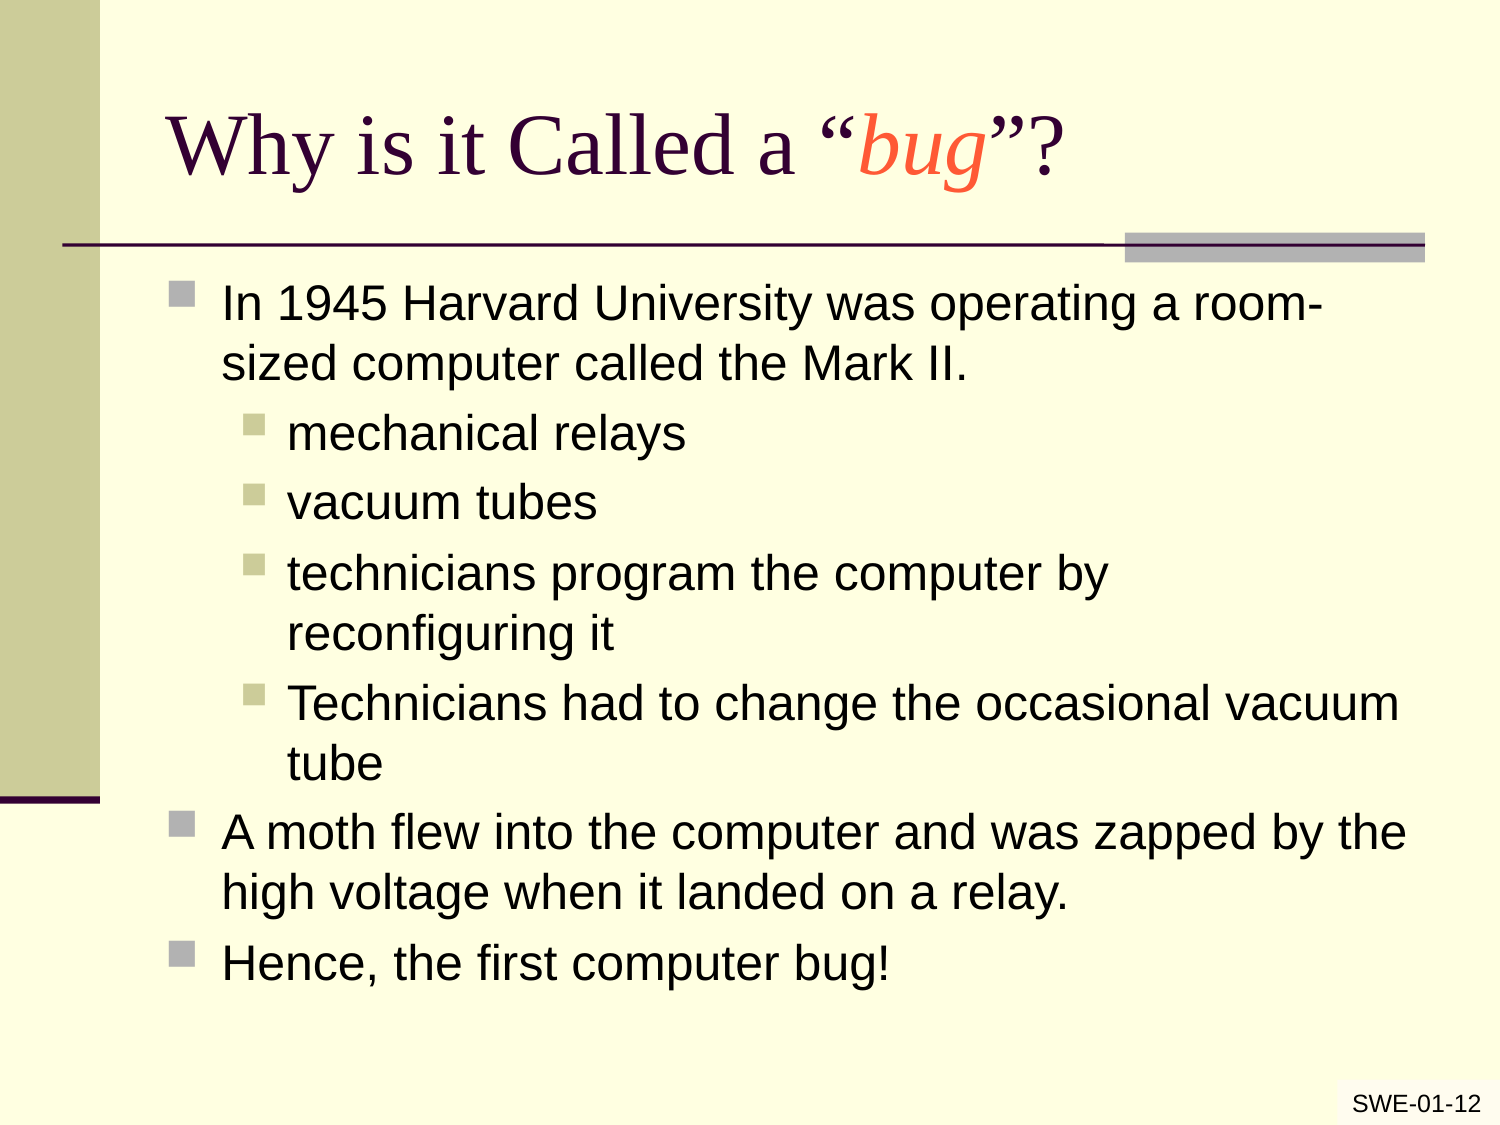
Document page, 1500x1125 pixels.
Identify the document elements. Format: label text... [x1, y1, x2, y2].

title Why is it Called a “bug”? [150, 45, 1425, 234]
list In 1945 Harvard University was operating a room-sized computer called the Mark II. mechanical relays vacuum tubes technicians program the computer by reconfiguring it Technicians had to change the occasional vacuum tube A moth flew into the computer and was zapped by the high voltage when it landed on a relay. Hence, the first computer bug! [150, 262, 1425, 1006]
